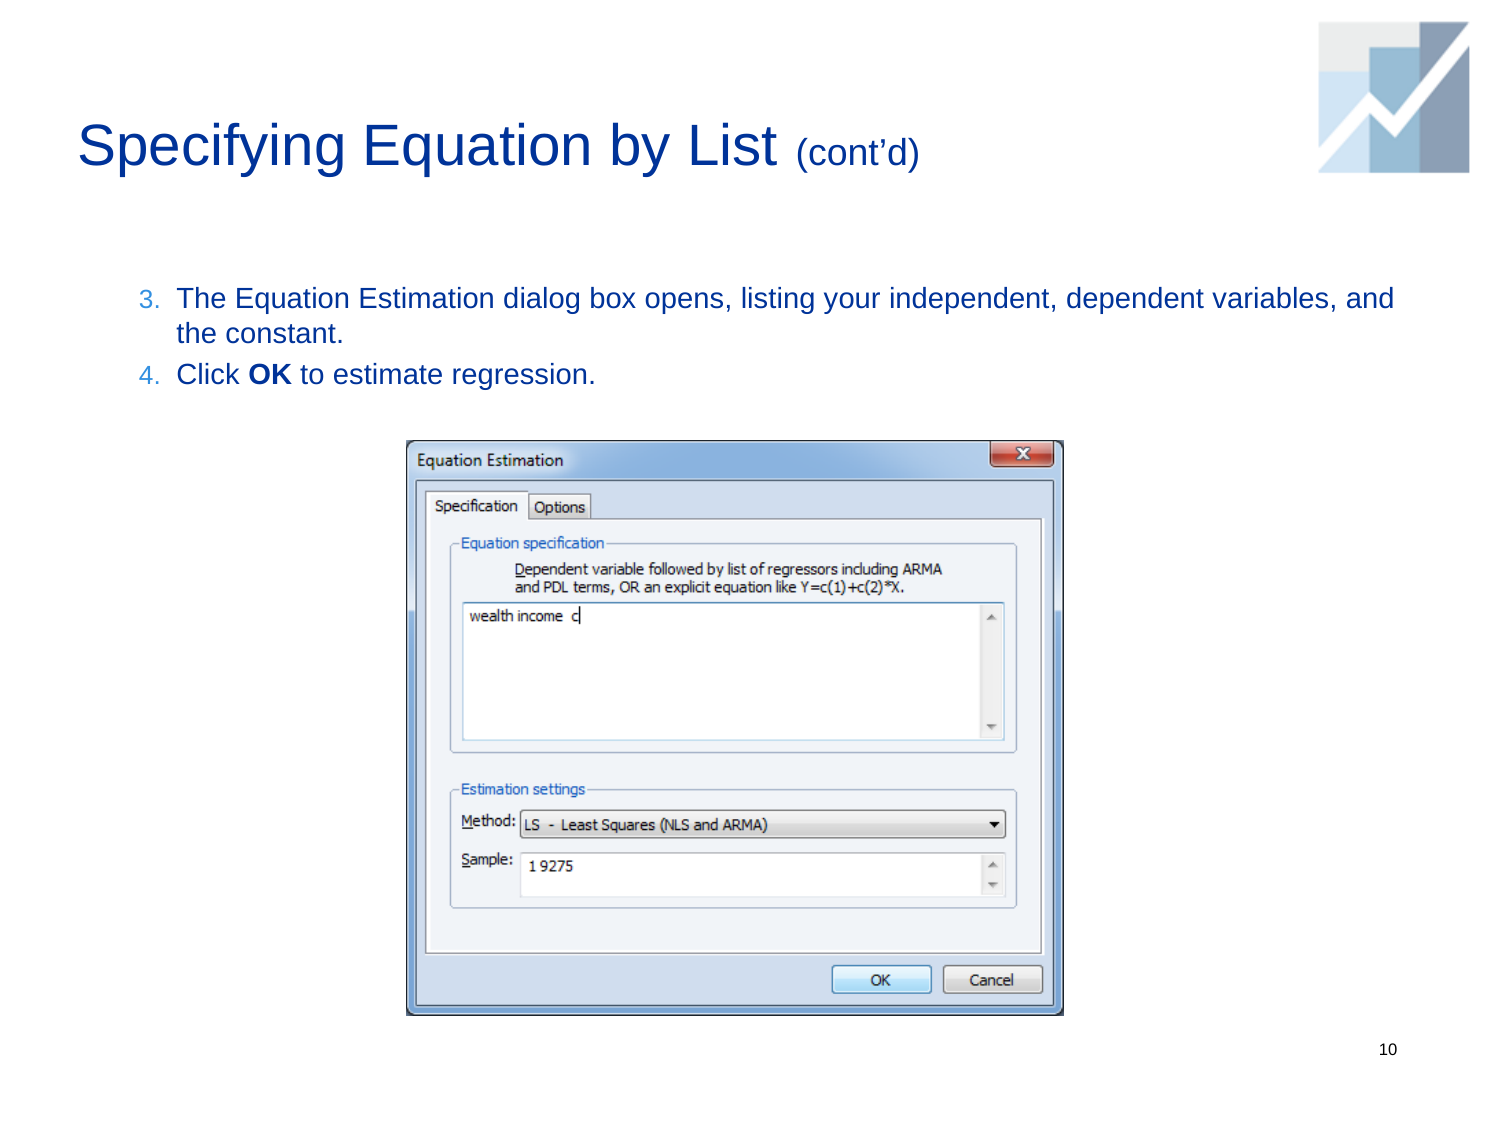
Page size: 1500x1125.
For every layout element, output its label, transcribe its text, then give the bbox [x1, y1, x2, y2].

picture [405, 439, 1065, 1017]
title Specifying Equation by List (cont’d) [62, 0, 1297, 185]
list The Equation Estimation dialog box opens, listing your independent, dependent variables, and the constant. Click OK to estimate regression. [123, 271, 1415, 626]
picture [1300, 11, 1479, 181]
slide_number 10 [1262, 1015, 1413, 1067]
